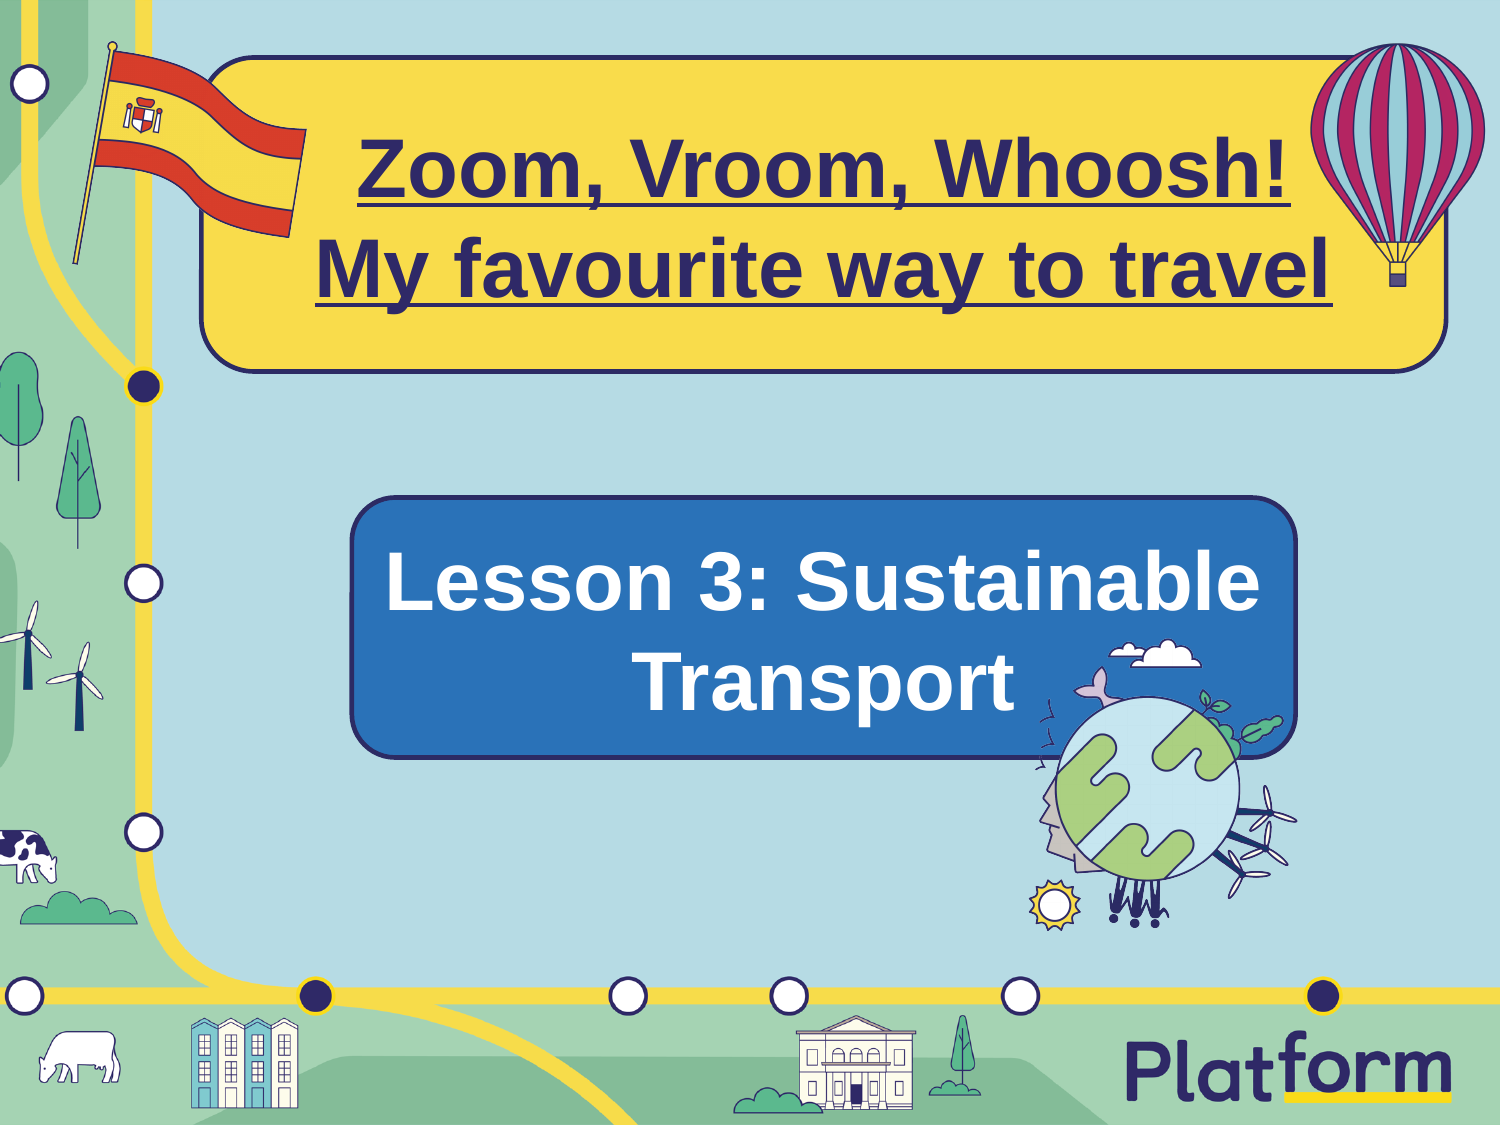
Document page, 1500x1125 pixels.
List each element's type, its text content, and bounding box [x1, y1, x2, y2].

text_box Lesson 3: Sustainable Transport [351, 497, 1296, 758]
text_box Zoom, Vroom, Whoosh! My favourite way to travel [201, 57, 1447, 372]
picture [0, 0, 1500, 1125]
